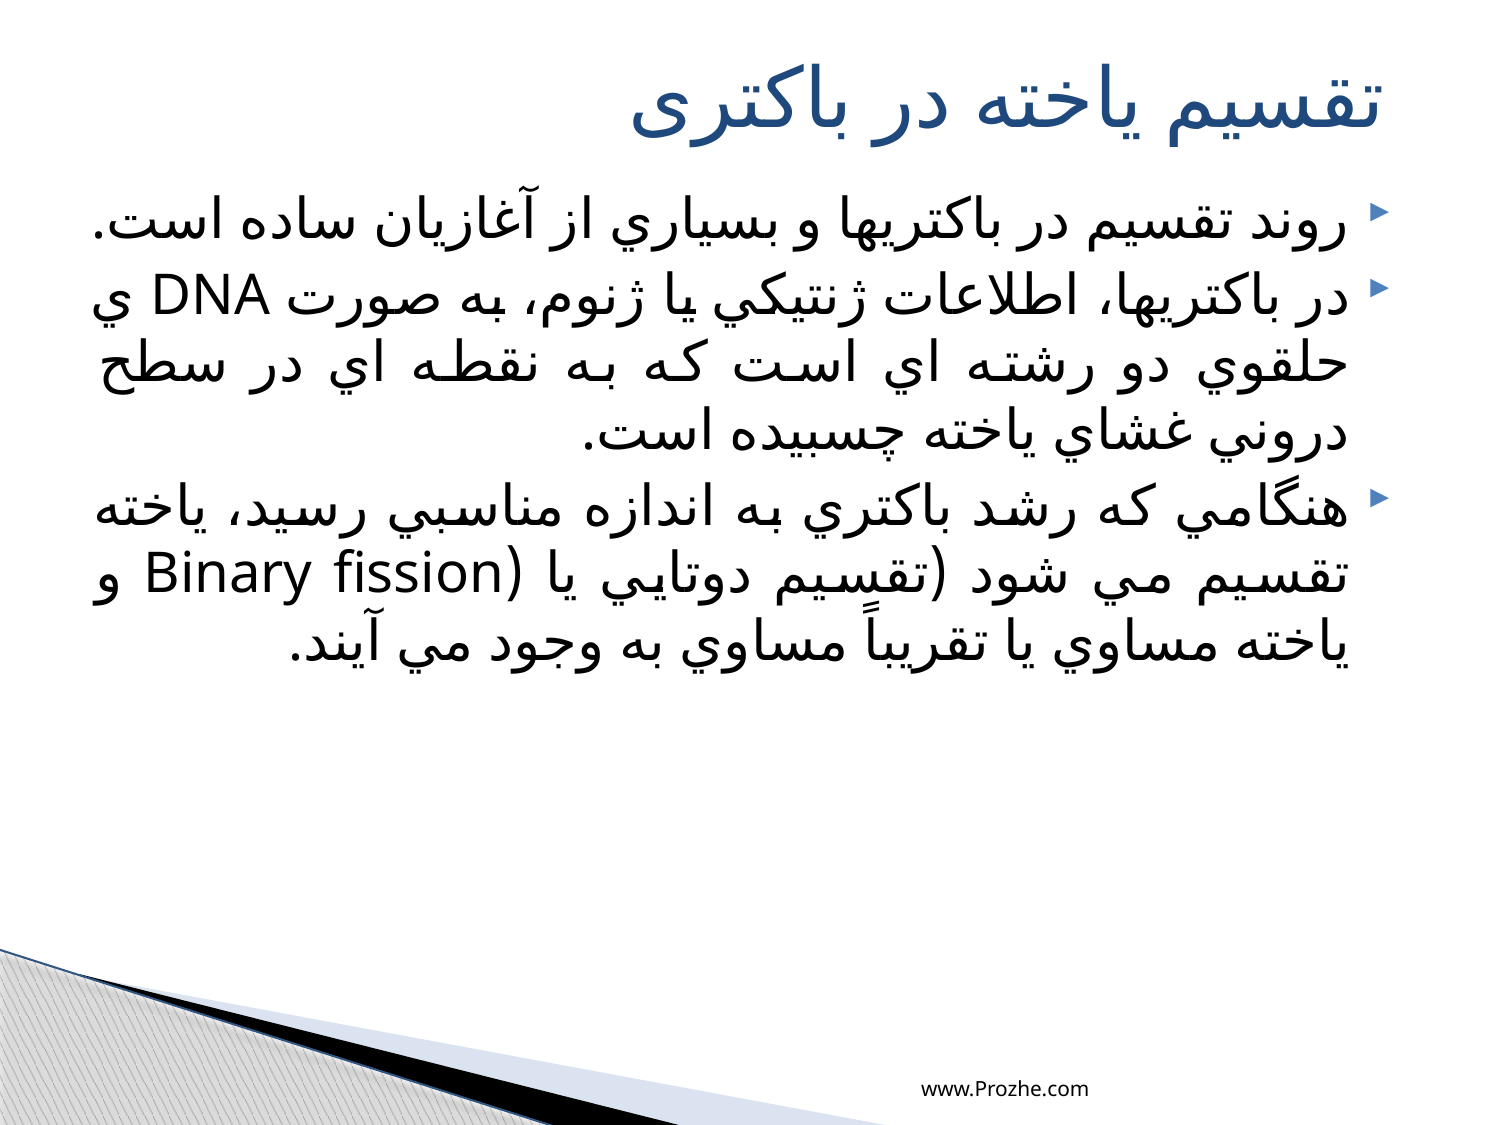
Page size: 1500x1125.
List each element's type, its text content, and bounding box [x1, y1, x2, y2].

title تقسیم یاخته در باکتری [75, 0, 1400, 188]
footer www.Prozhe.com [718, 1051, 1105, 1112]
list روند تقسيم در باكتريها و بسياري از آغازيان ساده است. در باكتريها، اطلاعات ژنتيكي يا ژنوم، به صورت DNA ي حلقوي دو رشته اي است كه به نقطه اي در سطح دروني غشاي ياخته چسبيده است. هنگامي كه رشد باكتري به اندازه ‌مناسبي رسيد، ياخته تقسيم مي شود (تقسيم دوتايي یا (Binary fission و ياخته مساوي يا تقريباً مساوي به وجود مي آيند. [75, 174, 1425, 825]
